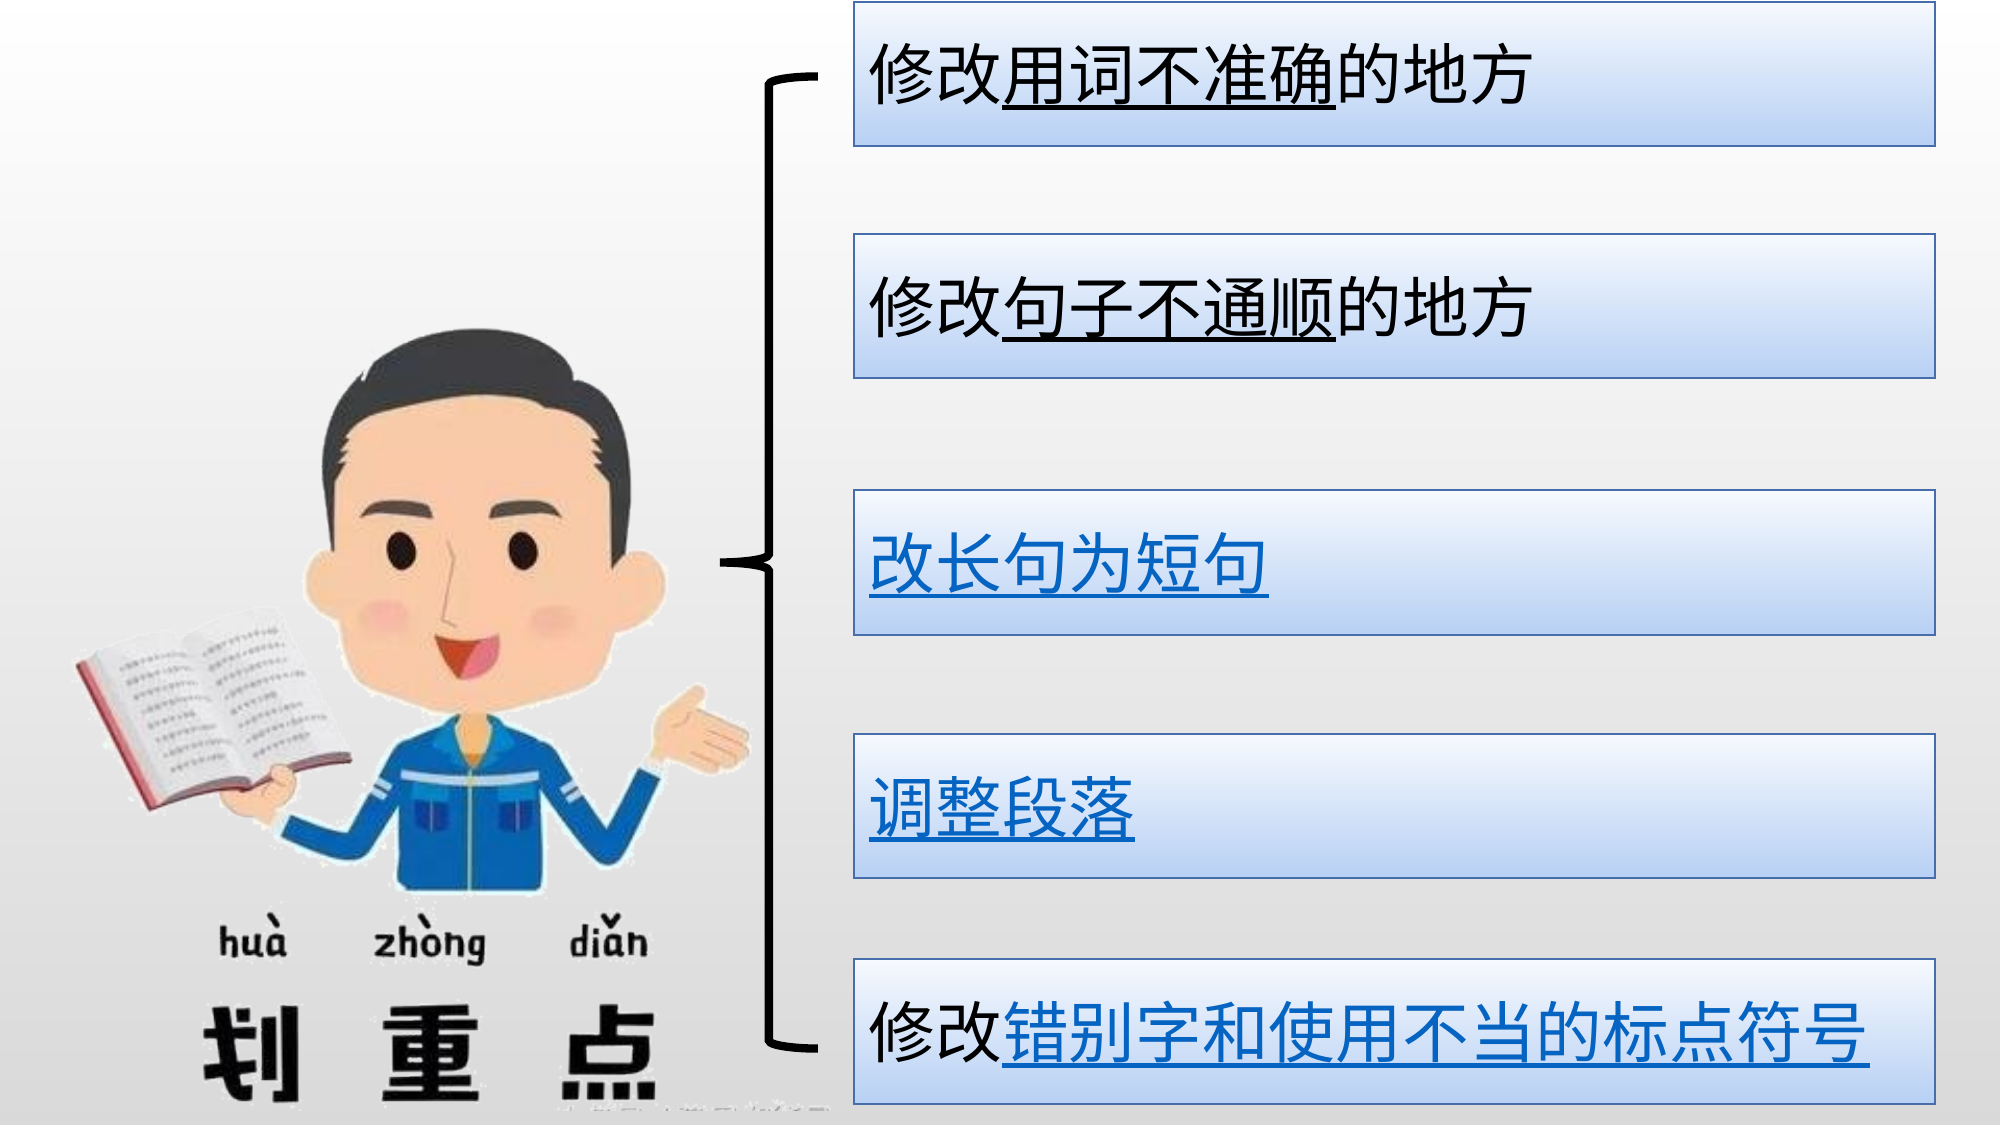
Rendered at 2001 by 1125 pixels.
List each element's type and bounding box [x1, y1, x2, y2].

text_box [853, 233, 1936, 379]
picture [20, 316, 854, 1111]
text_box [853, 490, 1936, 635]
text_box [768, 75, 818, 316]
text_box [853, 959, 1936, 1104]
text_box [853, 1, 1936, 146]
text_box [853, 733, 1936, 879]
